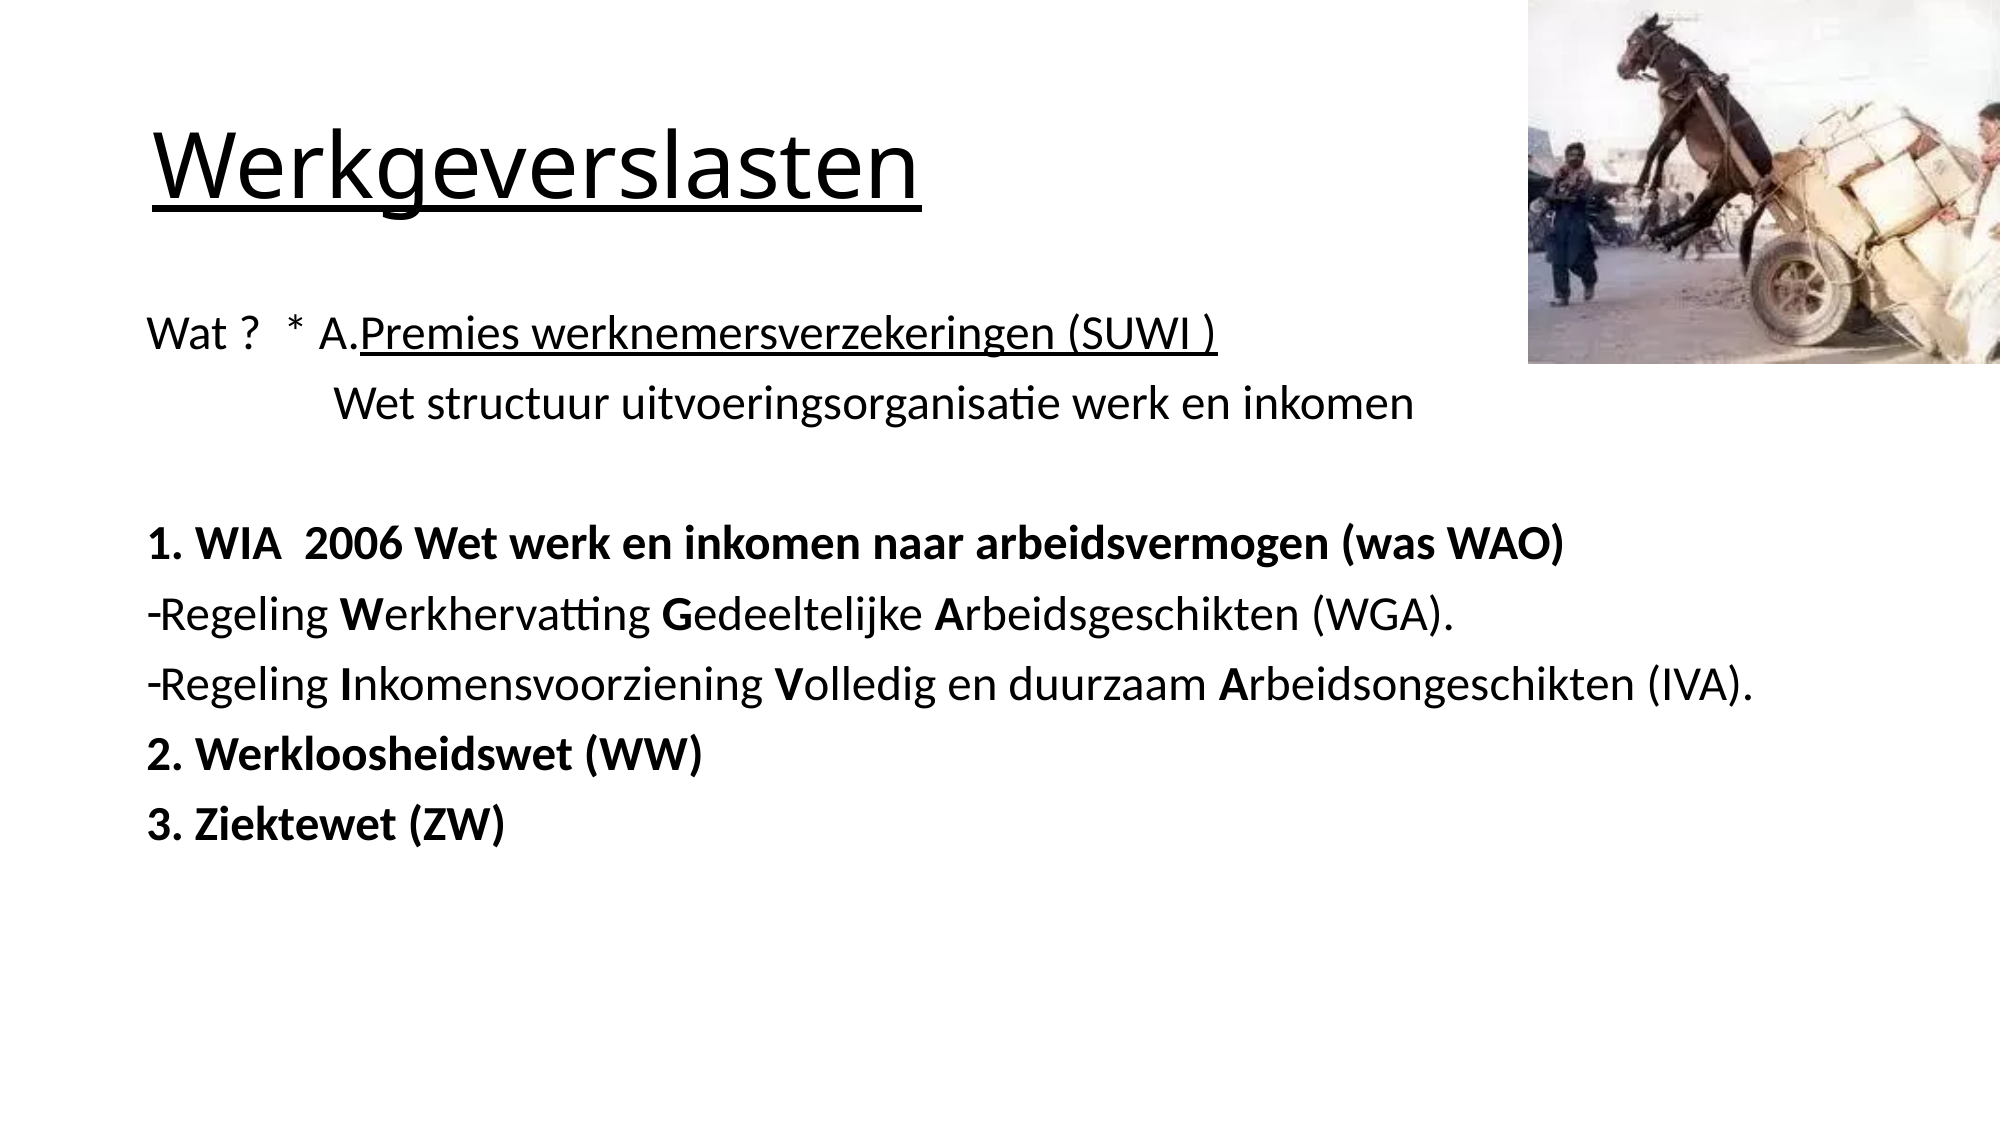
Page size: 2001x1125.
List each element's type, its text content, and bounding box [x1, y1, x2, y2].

list Wat ? * A.Premies werknemersverzekeringen (SUWI ) Wet structuur uitvoeringsorganisatie werk en inkomen 1. WIA 2006 Wet werk en inkomen naar arbeidsvermogen (was WAO) Regeling Werkhervatting Gedeeltelijke Arbeidsgeschikten (WGA). Regeling Inkomensvoorziening Volledig en duurzaam Arbeidsongeschikten (IVA). 2. Werkloosheidswet (WW) 3. Ziektewet (ZW) [131, 299, 1857, 1014]
title Werkgeverslasten [137, 59, 1528, 278]
picture [1528, 0, 2000, 364]
